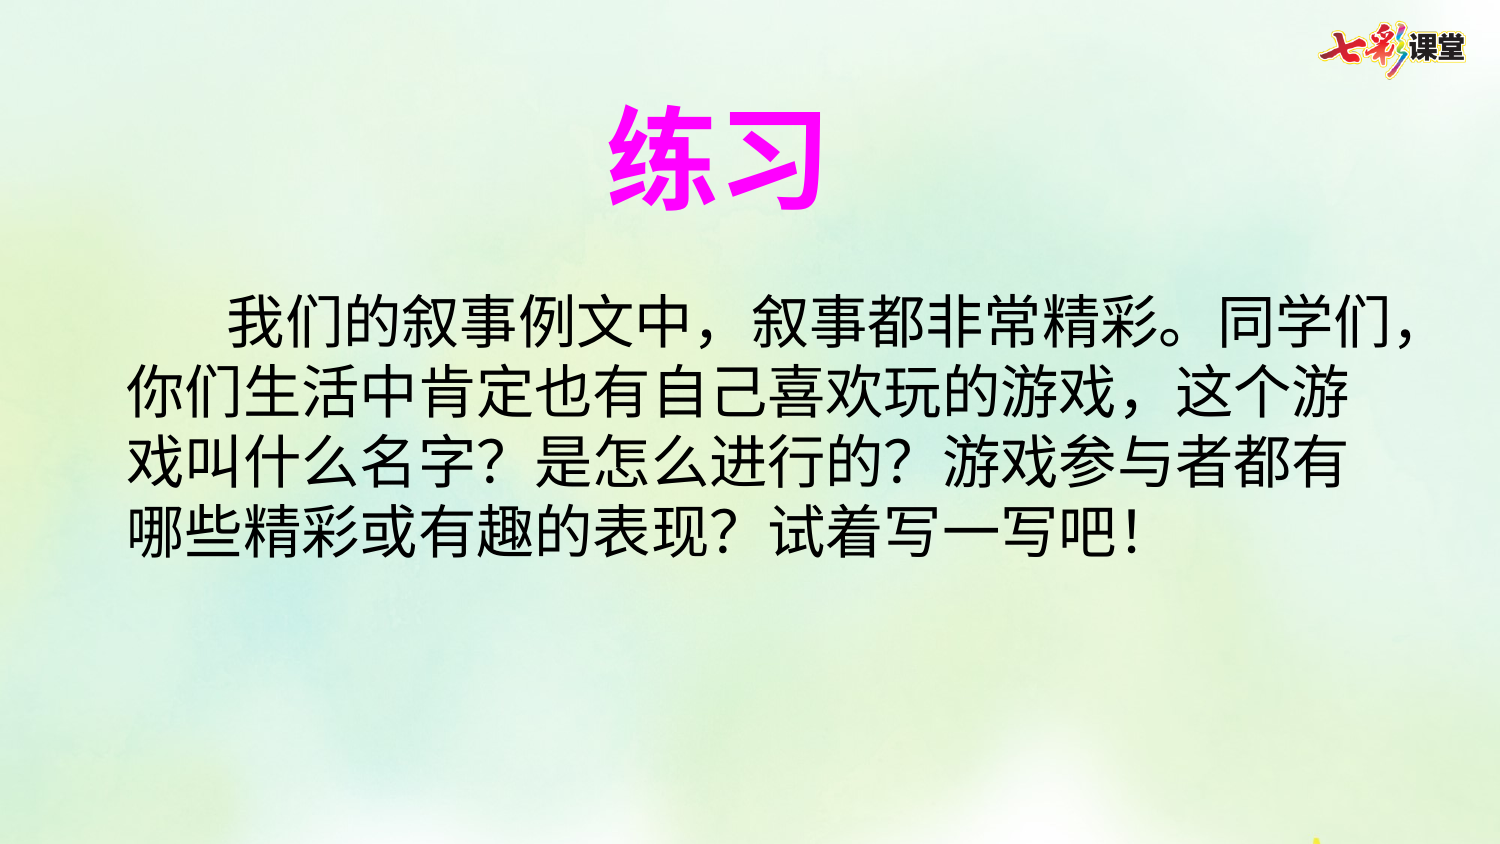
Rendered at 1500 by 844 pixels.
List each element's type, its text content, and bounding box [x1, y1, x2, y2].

text_box 我们的叙事例文中，叙事都非常精彩。同学们，你们生活中肯定也有自己喜欢玩的游戏，这个游戏叫什么名字？是怎么进行的？游戏参与者都有哪些精彩或有趣的表现？试着写一写吧！ [112, 277, 1412, 573]
text_box 练习 [266, 81, 1171, 232]
picture [0, 0, 1500, 844]
